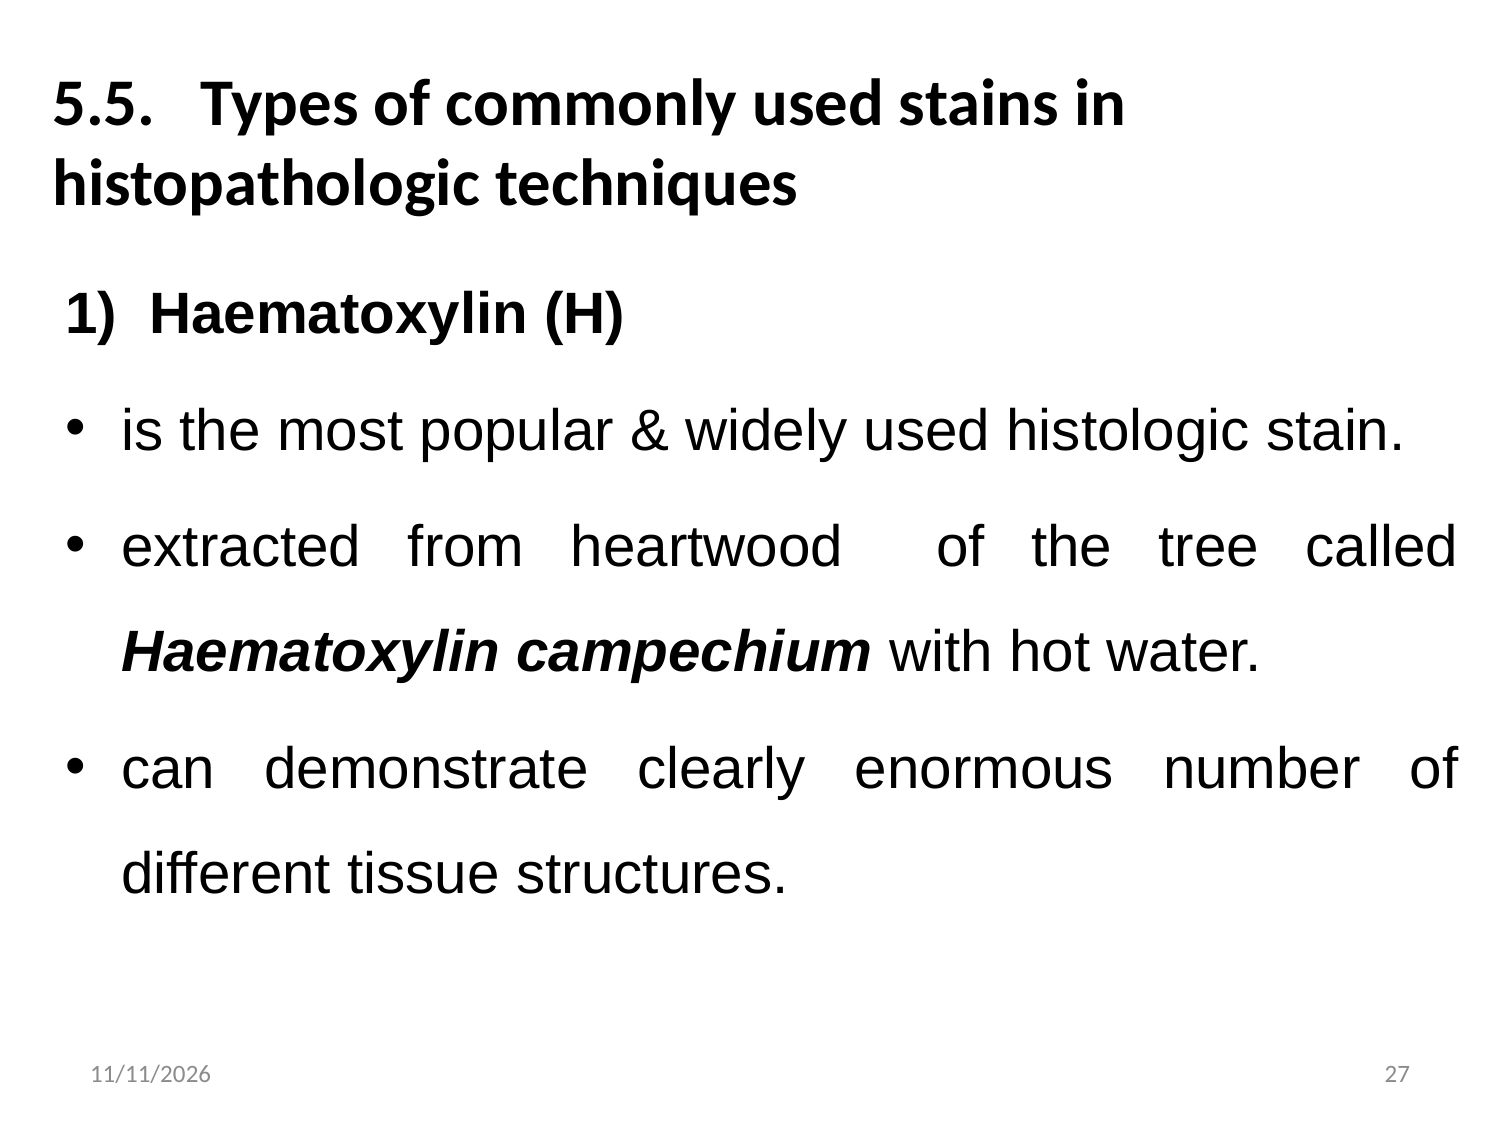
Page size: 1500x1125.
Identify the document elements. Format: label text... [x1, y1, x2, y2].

slide_number 27 [1074, 1042, 1425, 1103]
list 1) Haematoxylin (H) is the most popular & widely used histologic stain. extracted from heartwood of the tree called Haematoxylin campechium with hot water. can demonstrate clearly enormous number of different tissue structures. [50, 232, 1475, 1025]
title 5.5. Types of commonly used stains in histopathologic techniques [37, 45, 1475, 233]
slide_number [75, 1042, 425, 1103]
